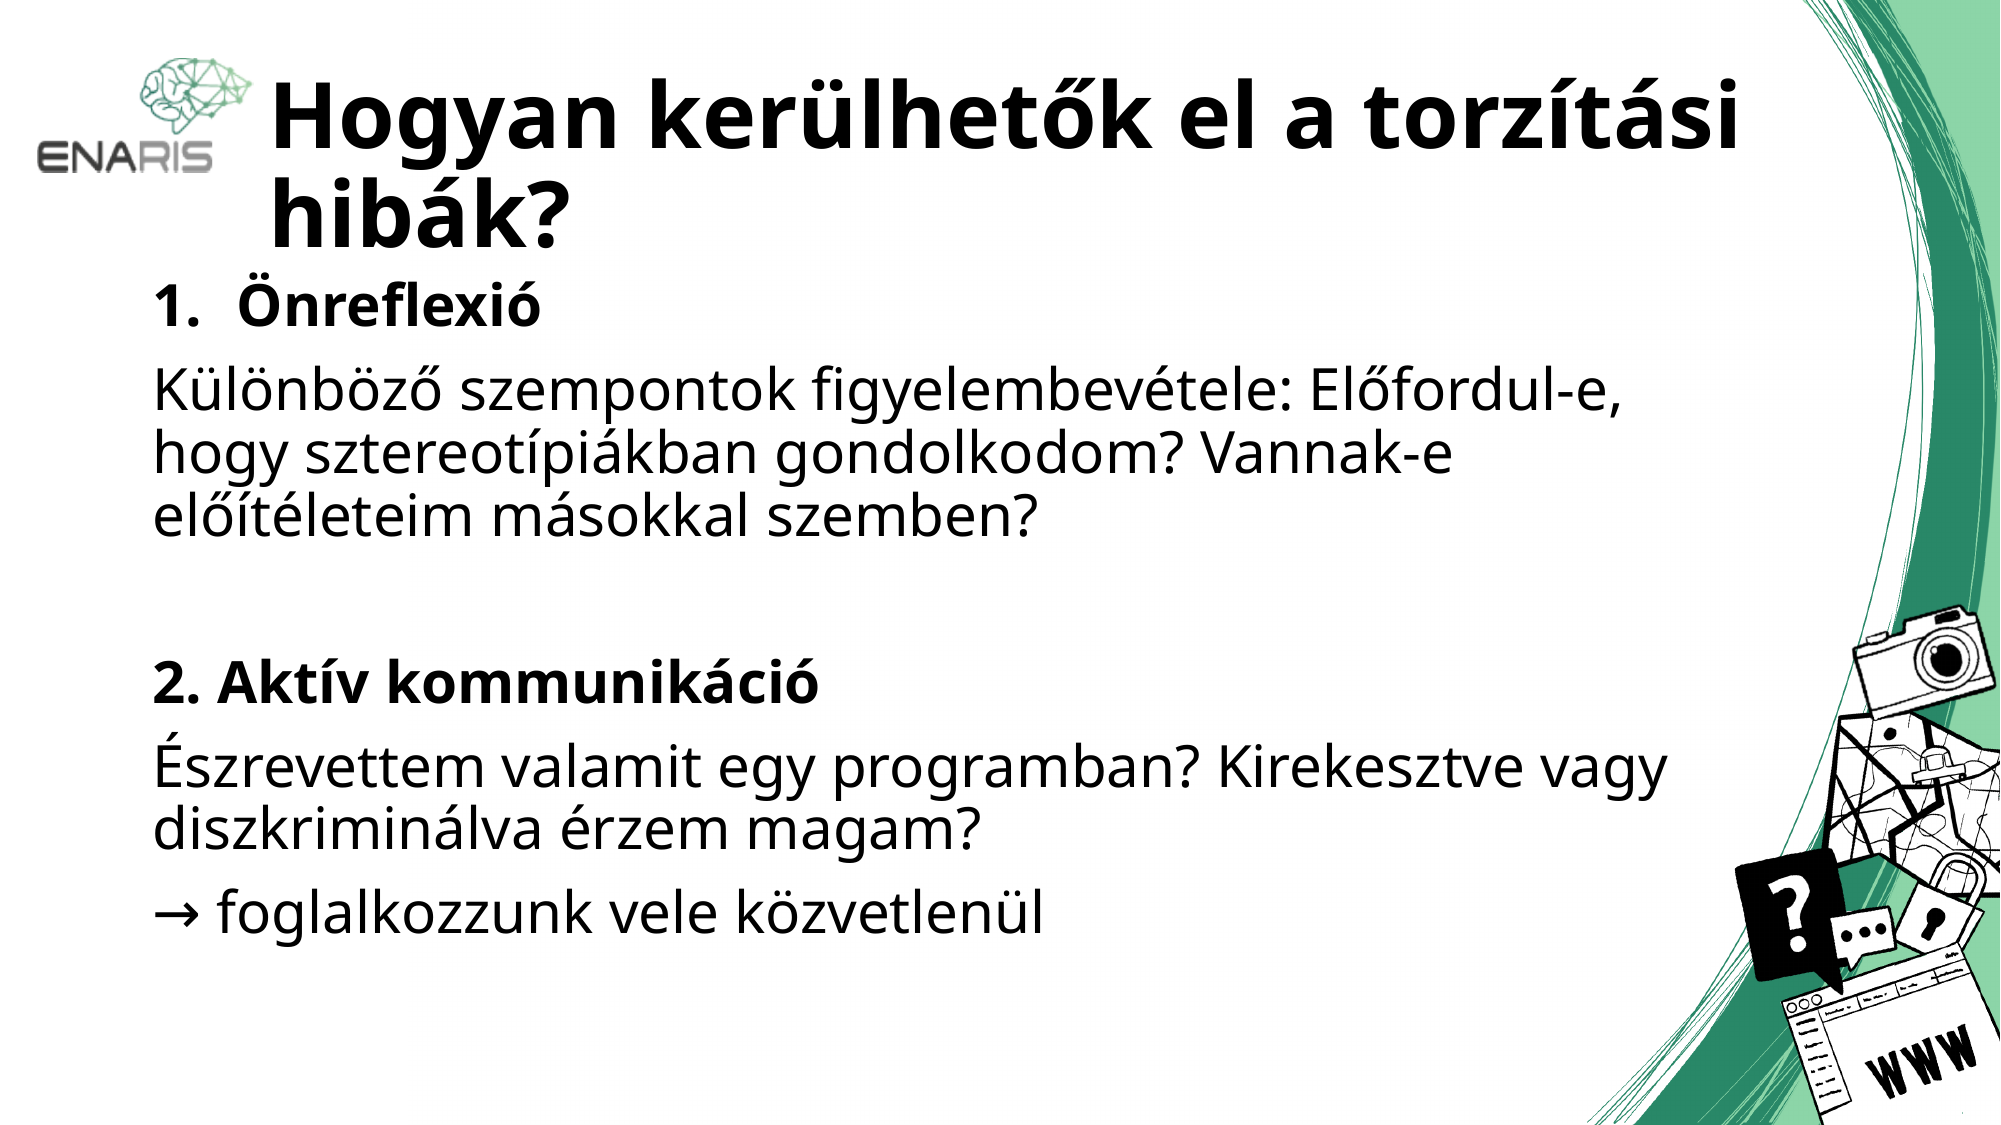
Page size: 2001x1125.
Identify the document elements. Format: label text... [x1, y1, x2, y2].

picture [408, 0, 2000, 1125]
list Önreflexió Különböző szempontok figyelembevétele: Előfordul-e, hogy sztereotípiákban gondolkodom? Vannak-e előítéleteim másokkal szemben? 2. Aktív kommunikáció Észrevettem valamit egy programban? Kirekesztve vagy diszkriminálva érzem magam? → foglalkozzunk vele közvetlenül [137, 269, 1728, 1095]
title Hogyan kerülhetők el a torzítási hibák? [253, 59, 1863, 278]
picture [37, 58, 254, 173]
